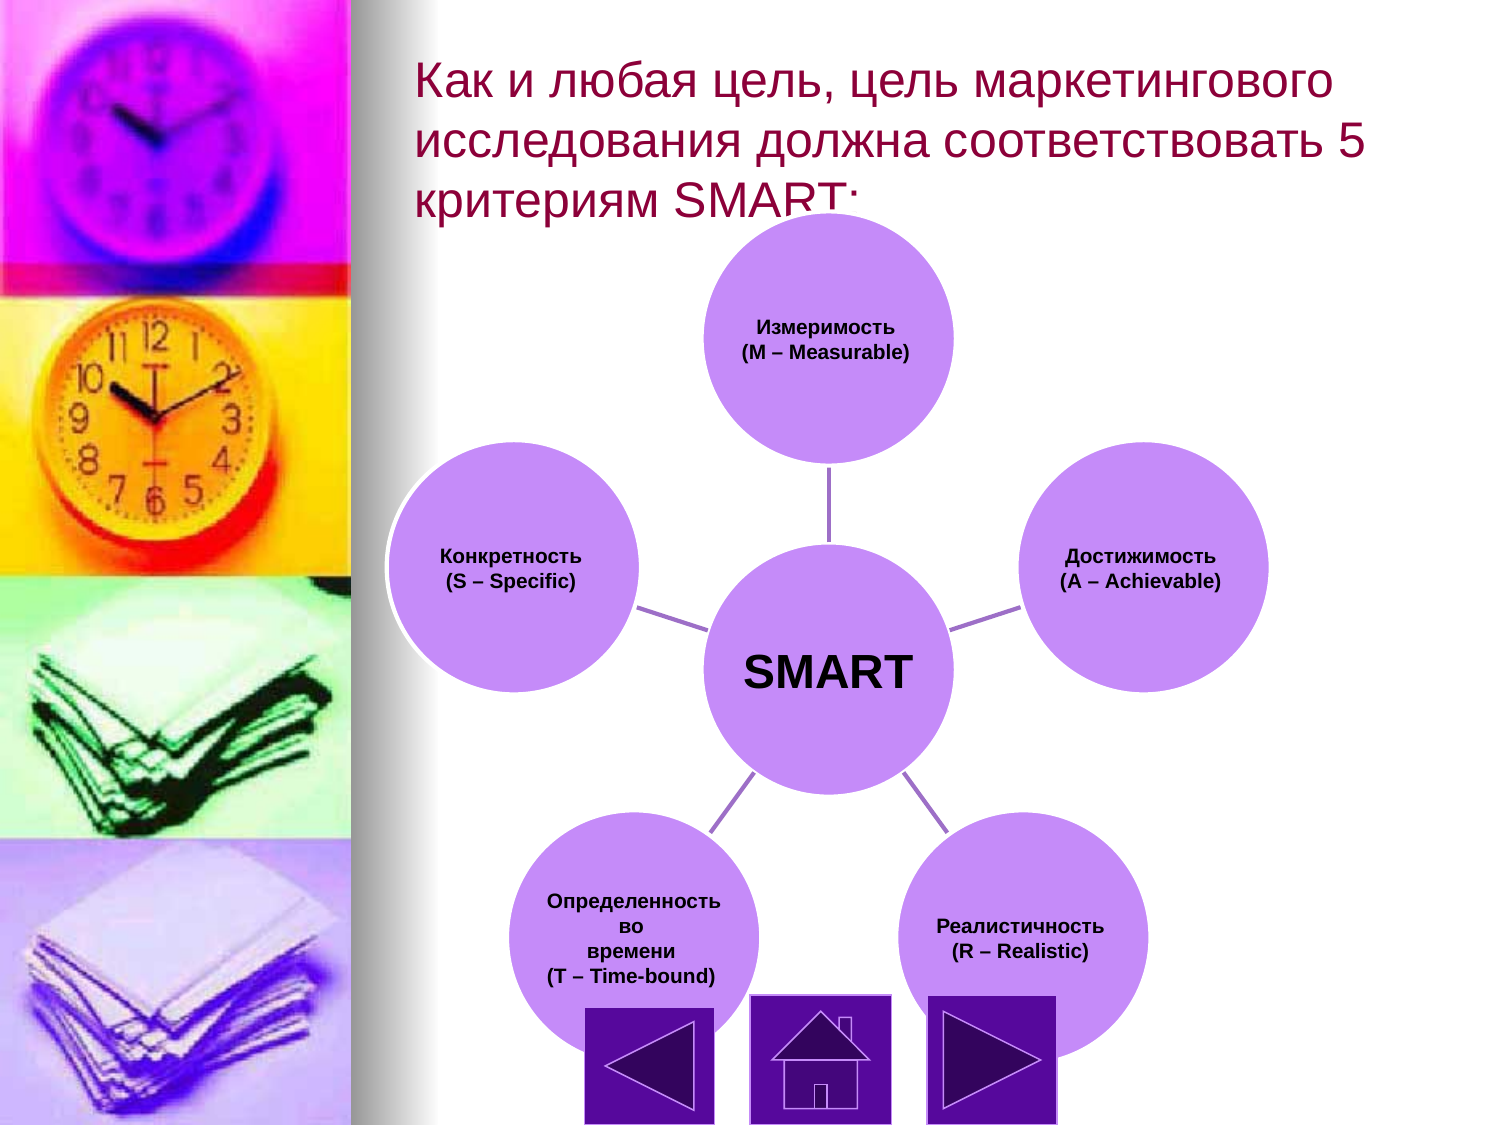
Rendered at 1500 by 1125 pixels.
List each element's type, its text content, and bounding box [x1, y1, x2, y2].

text_box [750, 1076, 892, 1125]
title Как и любая цель, цель маркетингового исследования должна соответствовать 5 критериям SMART: [399, 37, 1450, 238]
picture [0, 0, 351, 1125]
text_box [218, 207, 1440, 1069]
text_box [584, 1076, 715, 1125]
text_box [927, 1076, 1057, 1125]
